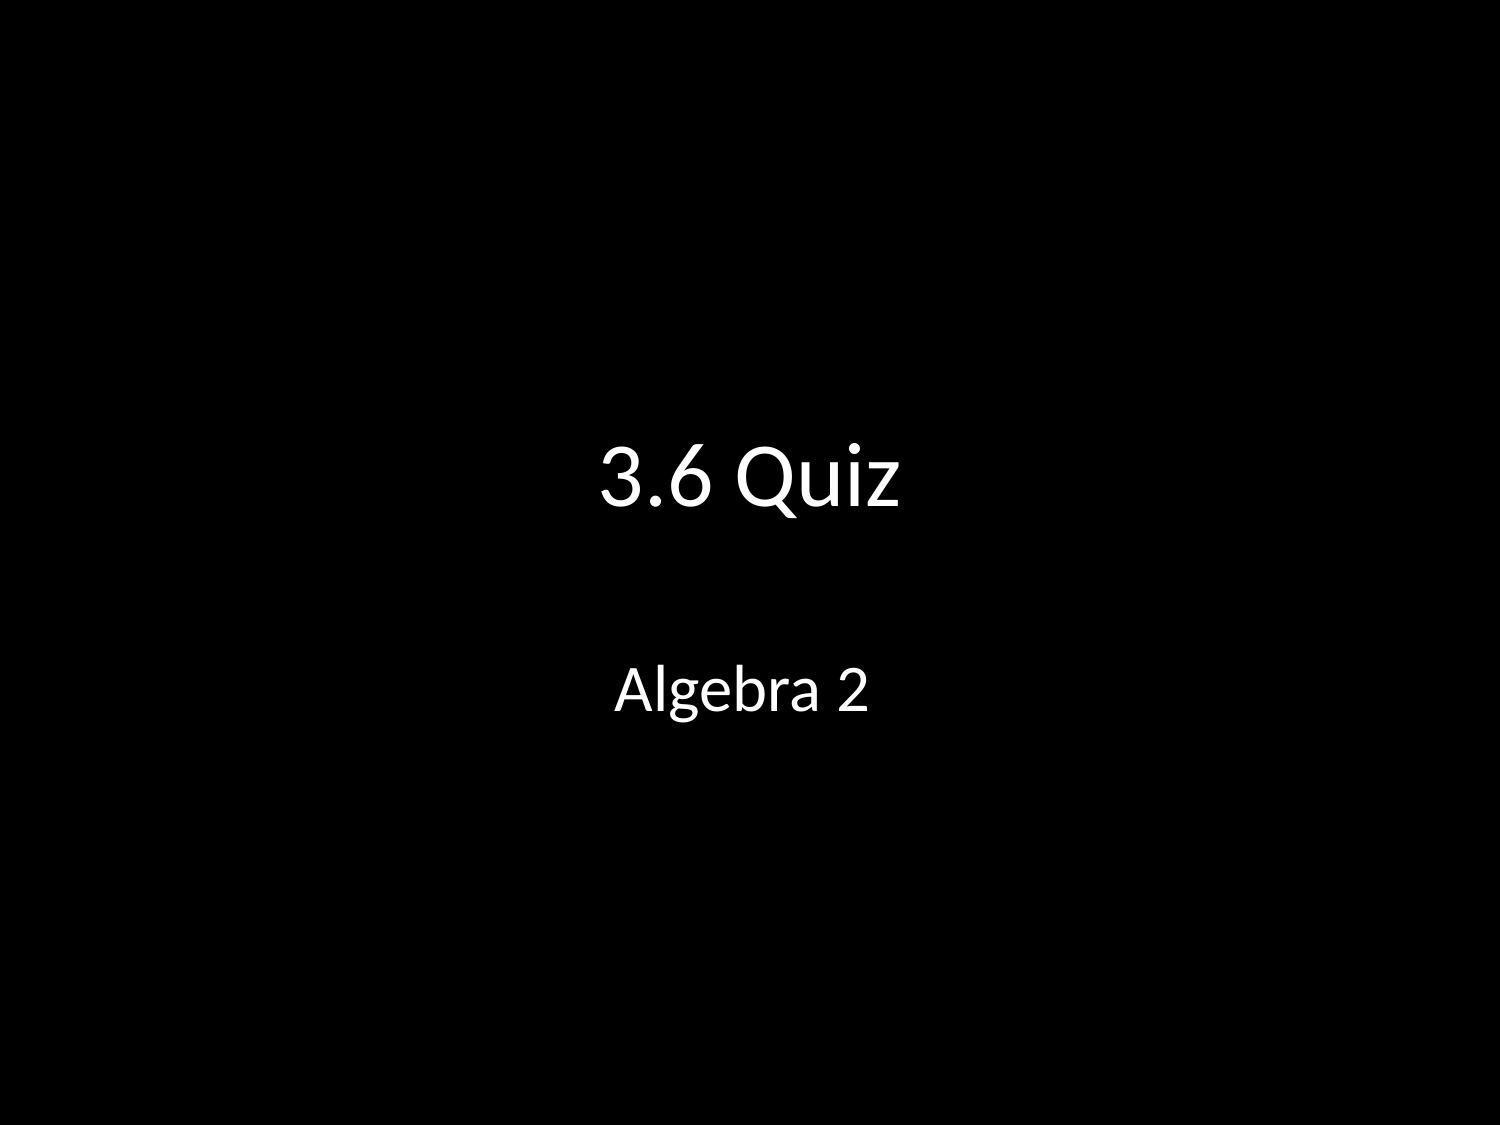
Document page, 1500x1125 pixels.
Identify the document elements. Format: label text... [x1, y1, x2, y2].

title 3.6 Quiz [112, 349, 1388, 591]
subtitle Algebra 2 [225, 637, 1275, 925]
